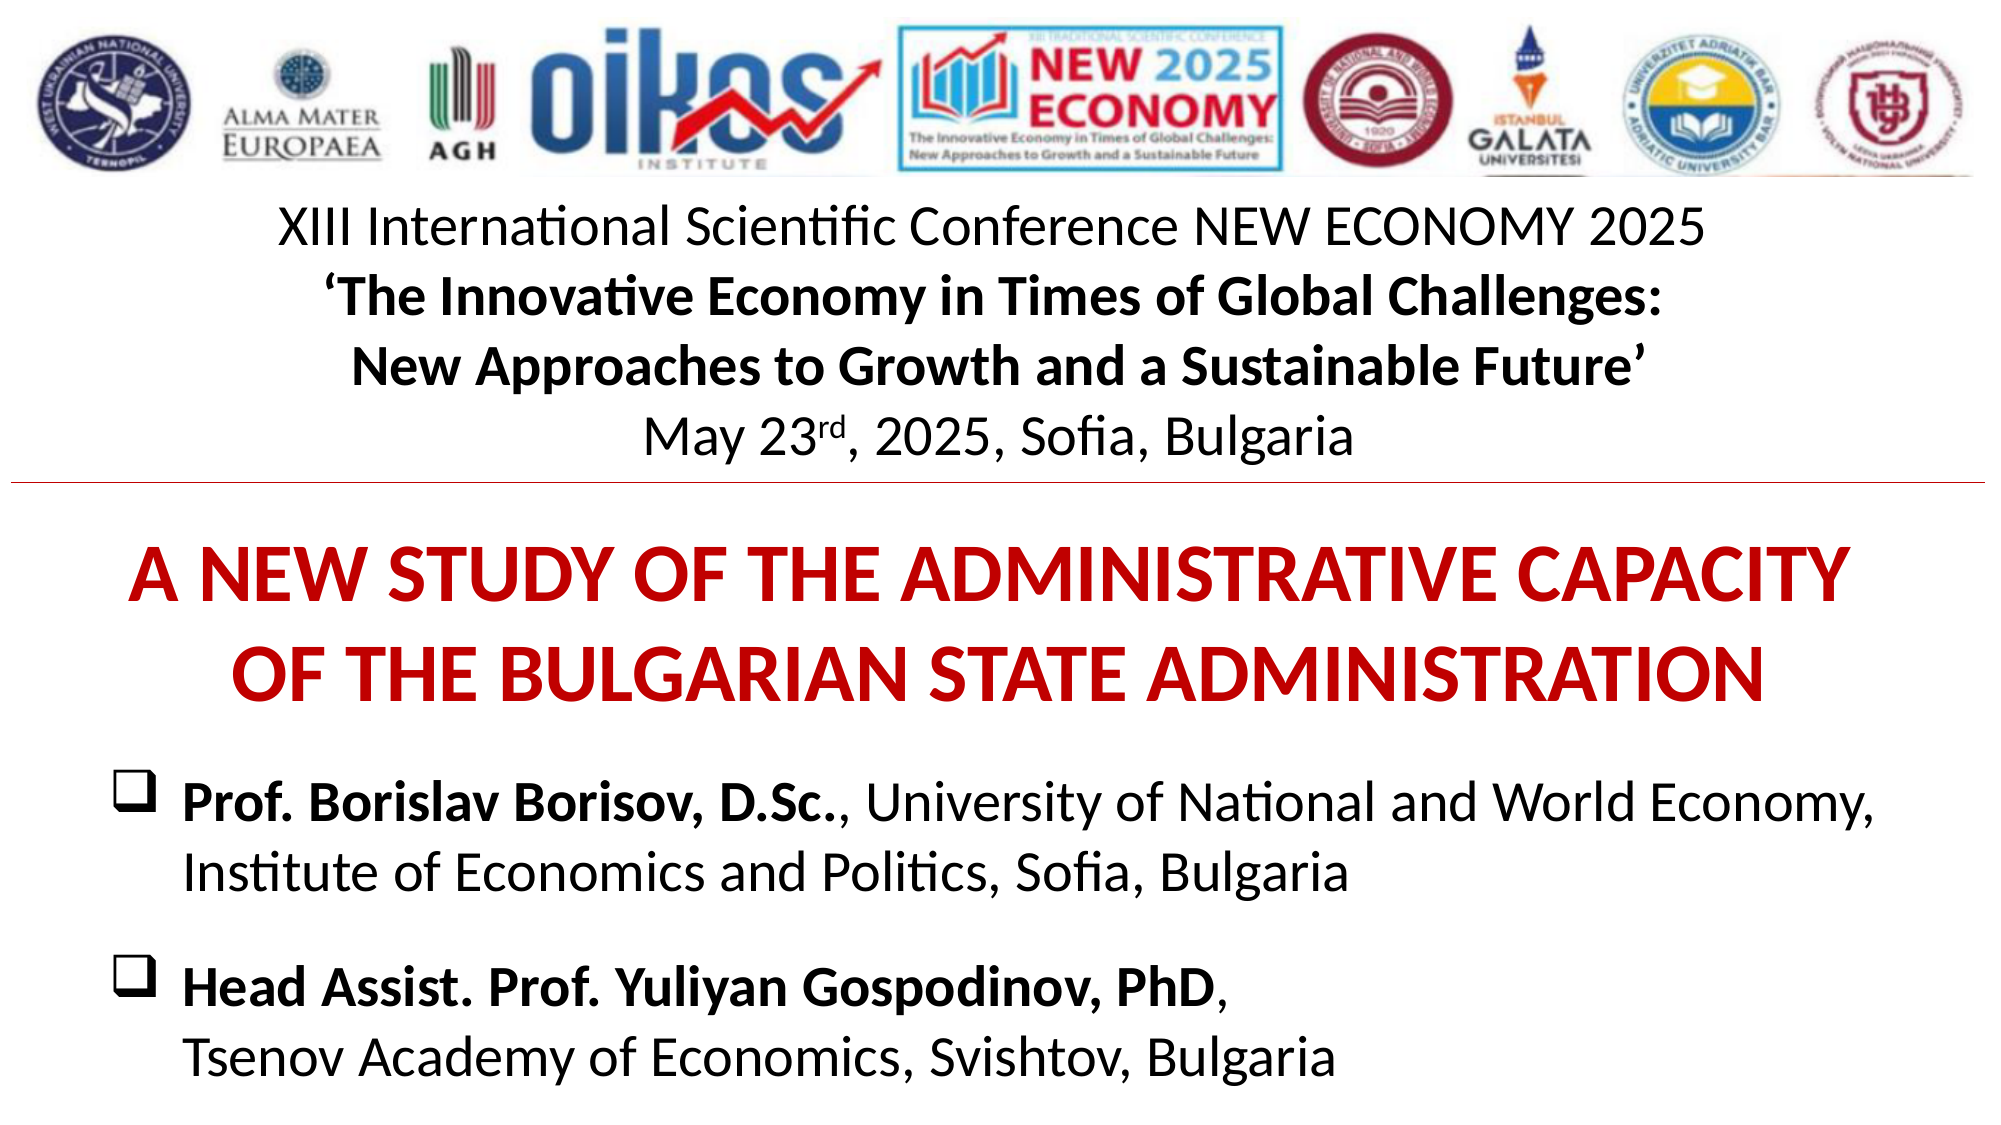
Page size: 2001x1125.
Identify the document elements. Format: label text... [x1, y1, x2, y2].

text_box XIII International Scientific Conference NEW ECONOMY 2025 ‘The Innovative Economy in Times of Global Challenges: New Approaches to Growth and a Sustainable Future’ May 23rd, 2025, Sofia, Bulgaria [24, 179, 1974, 475]
picture [24, 17, 1974, 177]
text_box A NEW STUDY OF THE ADMINISTRATIVE CAPACITY OF THE BULGARIAN STATE ADMINISTRATION Prof. Borislav Borisov, D.Sc., University of National and World Economy, Institute of Economics and Politics, Sofia, Bulgaria Head Assist. Prof. Yuliyan Gospodinov, PhD, Tsenov Academy of Economics, Svishtov, Bulgaria [93, 510, 1905, 1096]
